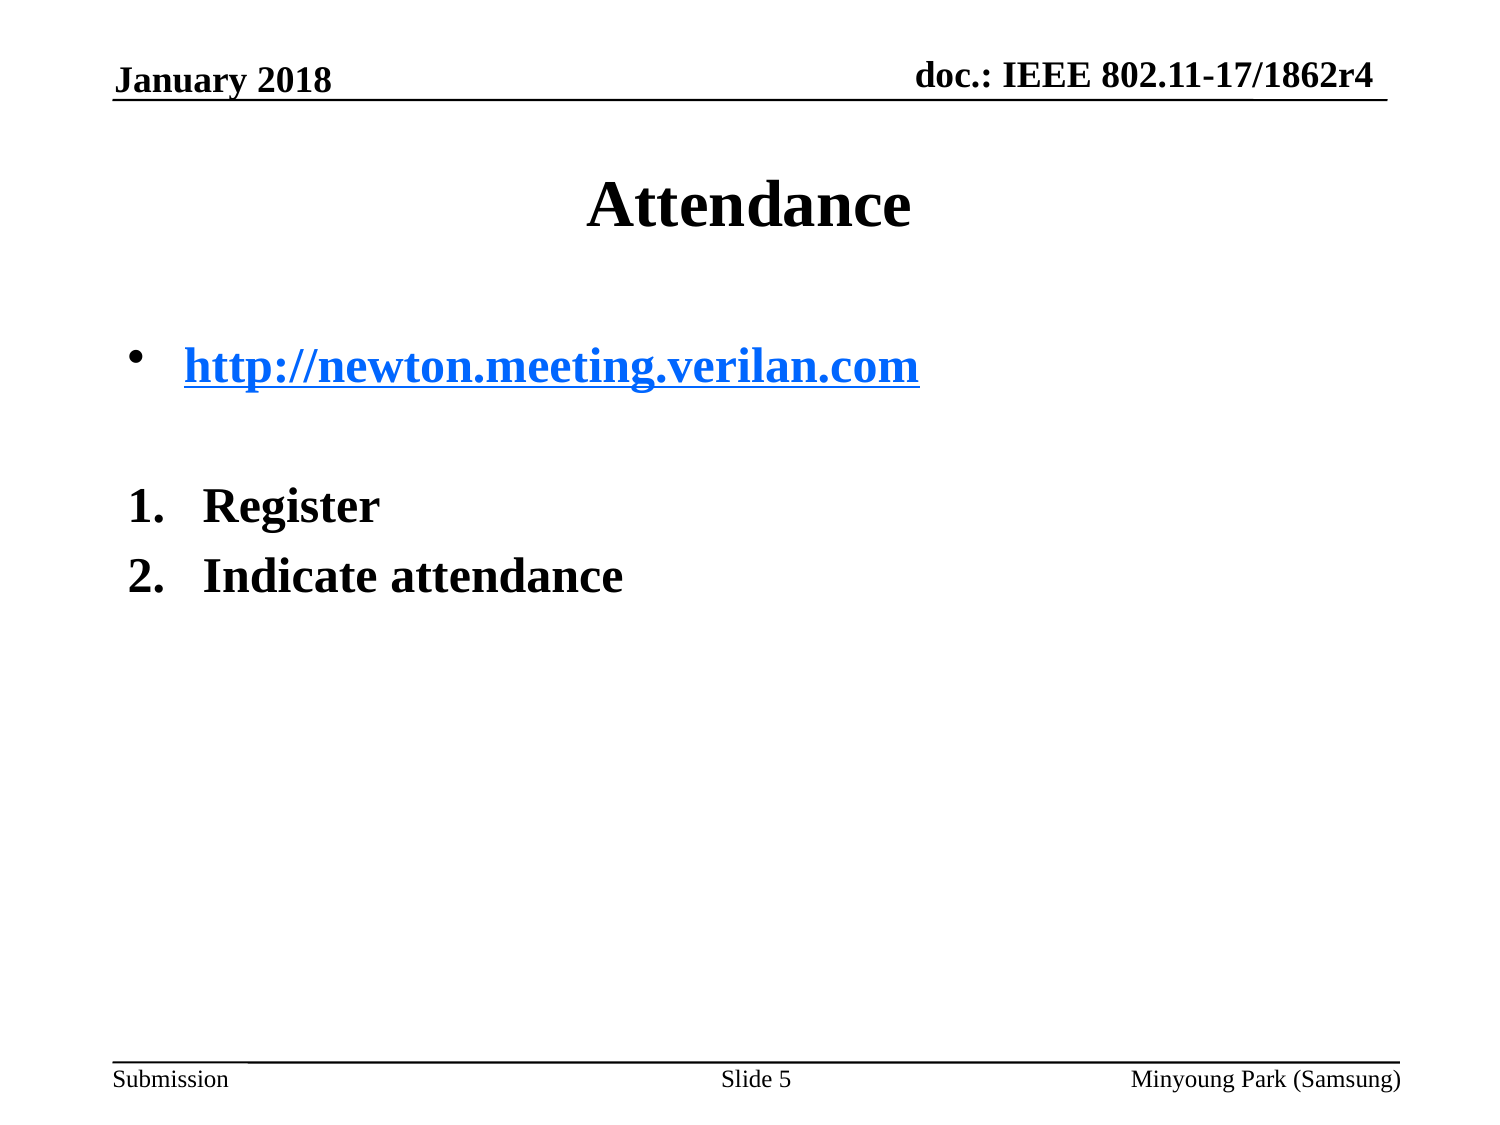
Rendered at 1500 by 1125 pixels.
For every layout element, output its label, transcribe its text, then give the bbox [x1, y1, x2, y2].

footer Minyoung Park (Samsung) [949, 1061, 1402, 1093]
slide_number Slide 5 [712, 1061, 800, 1093]
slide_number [114, 54, 335, 101]
list http://newton.meeting.verilan.com Register Indicate attendance [112, 324, 1388, 1000]
title Attendance [112, 112, 1388, 288]
